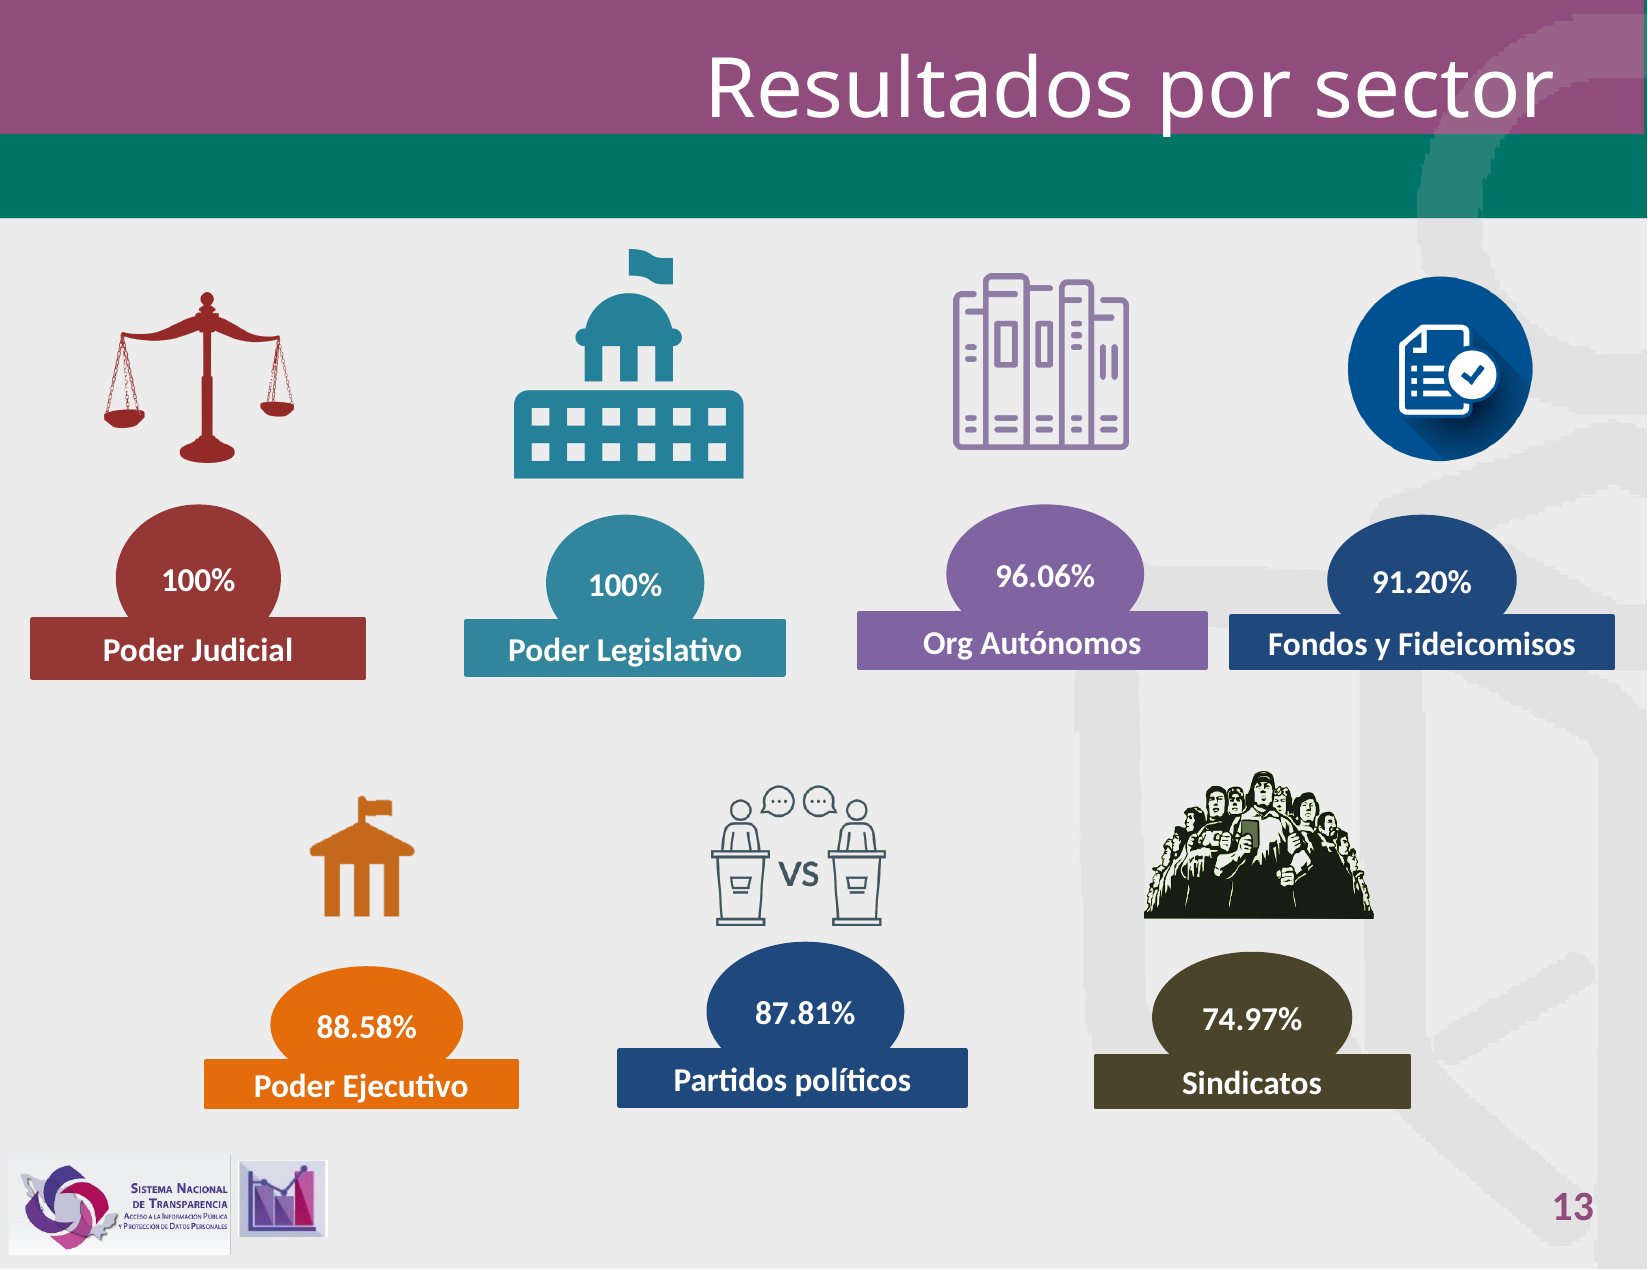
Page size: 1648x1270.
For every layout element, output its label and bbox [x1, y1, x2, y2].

text_box [466, 516, 785, 676]
text_box [859, 506, 1206, 669]
text_box [32, 506, 365, 678]
text_box [205, 968, 518, 1108]
picture [0, 0, 1647, 1270]
text_box [1095, 953, 1409, 1108]
text_box [1230, 516, 1614, 669]
text_box [619, 943, 966, 1106]
